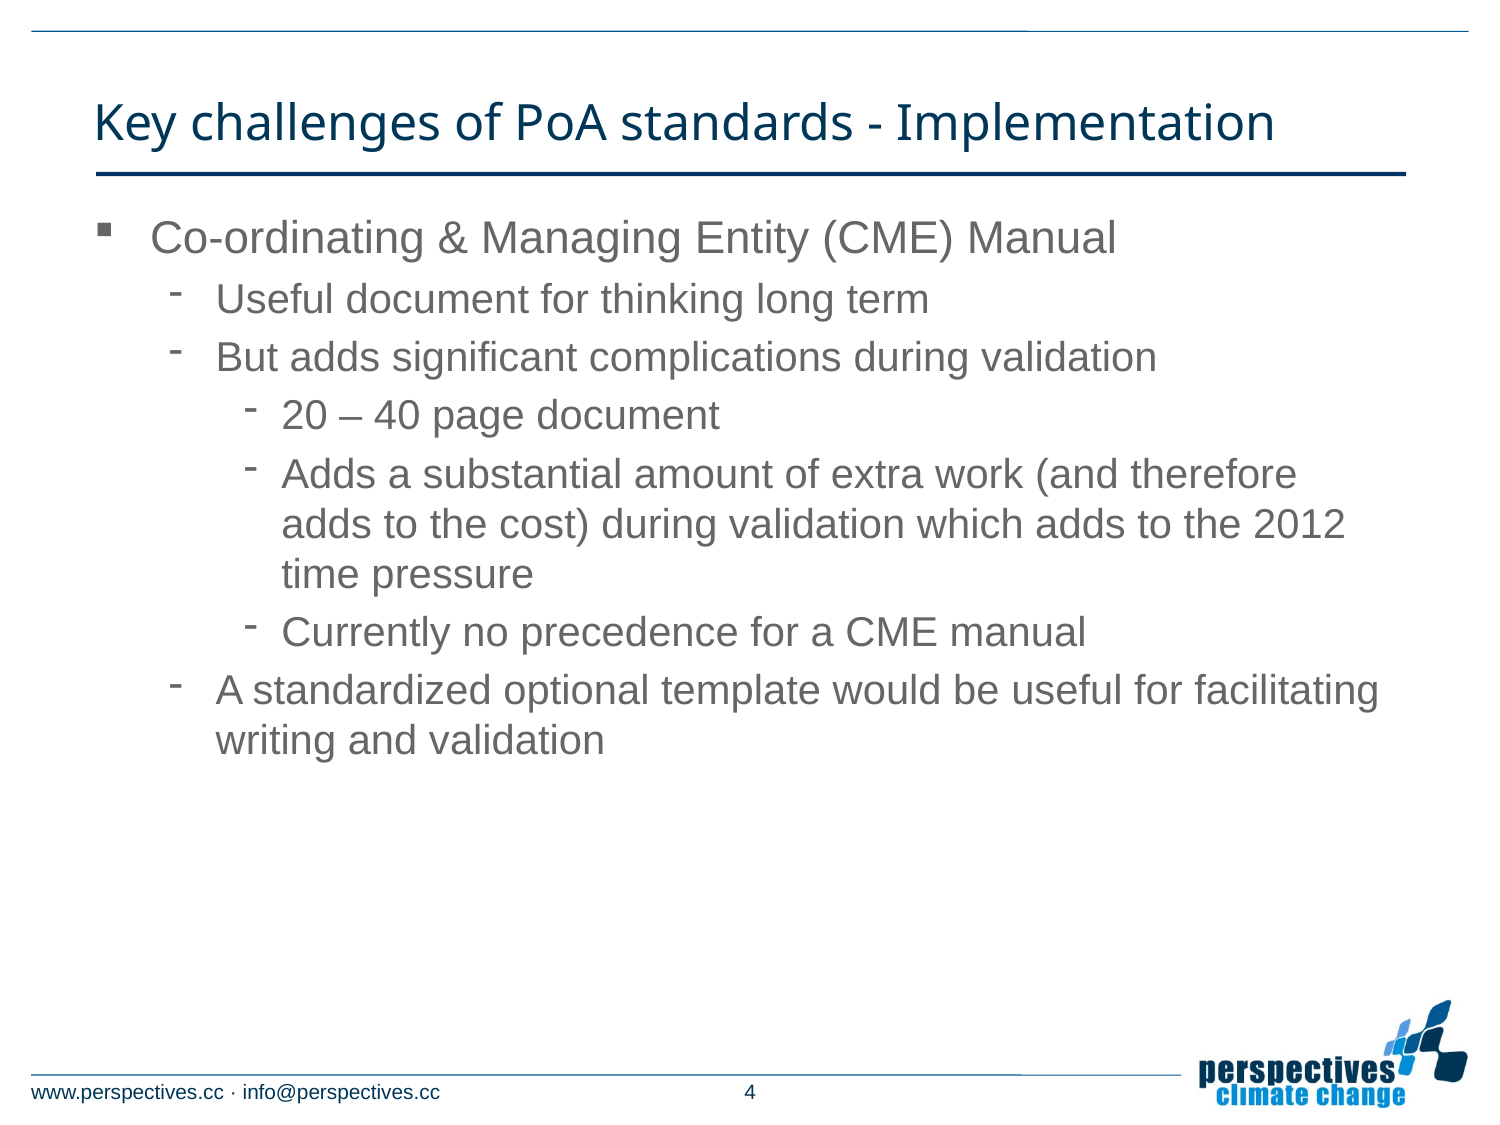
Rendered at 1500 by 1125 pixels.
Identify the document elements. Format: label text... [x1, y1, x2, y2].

slide_number 4 [575, 1072, 925, 1110]
picture [1197, 998, 1469, 1110]
title Key challenges of PoA standards - Implementation [93, 66, 1407, 162]
list Co-ordinating & Managing Entity (CME) Manual Useful document for thinking long term But adds significant complications during validation 20 – 40 page document Adds a substantial amount of extra work (and therefore adds to the cost) during validation which adds to the 2012 time pressure Currently no precedence for a CME manual A standardized optional template would be useful for facilitating writing and validation [93, 208, 1400, 988]
